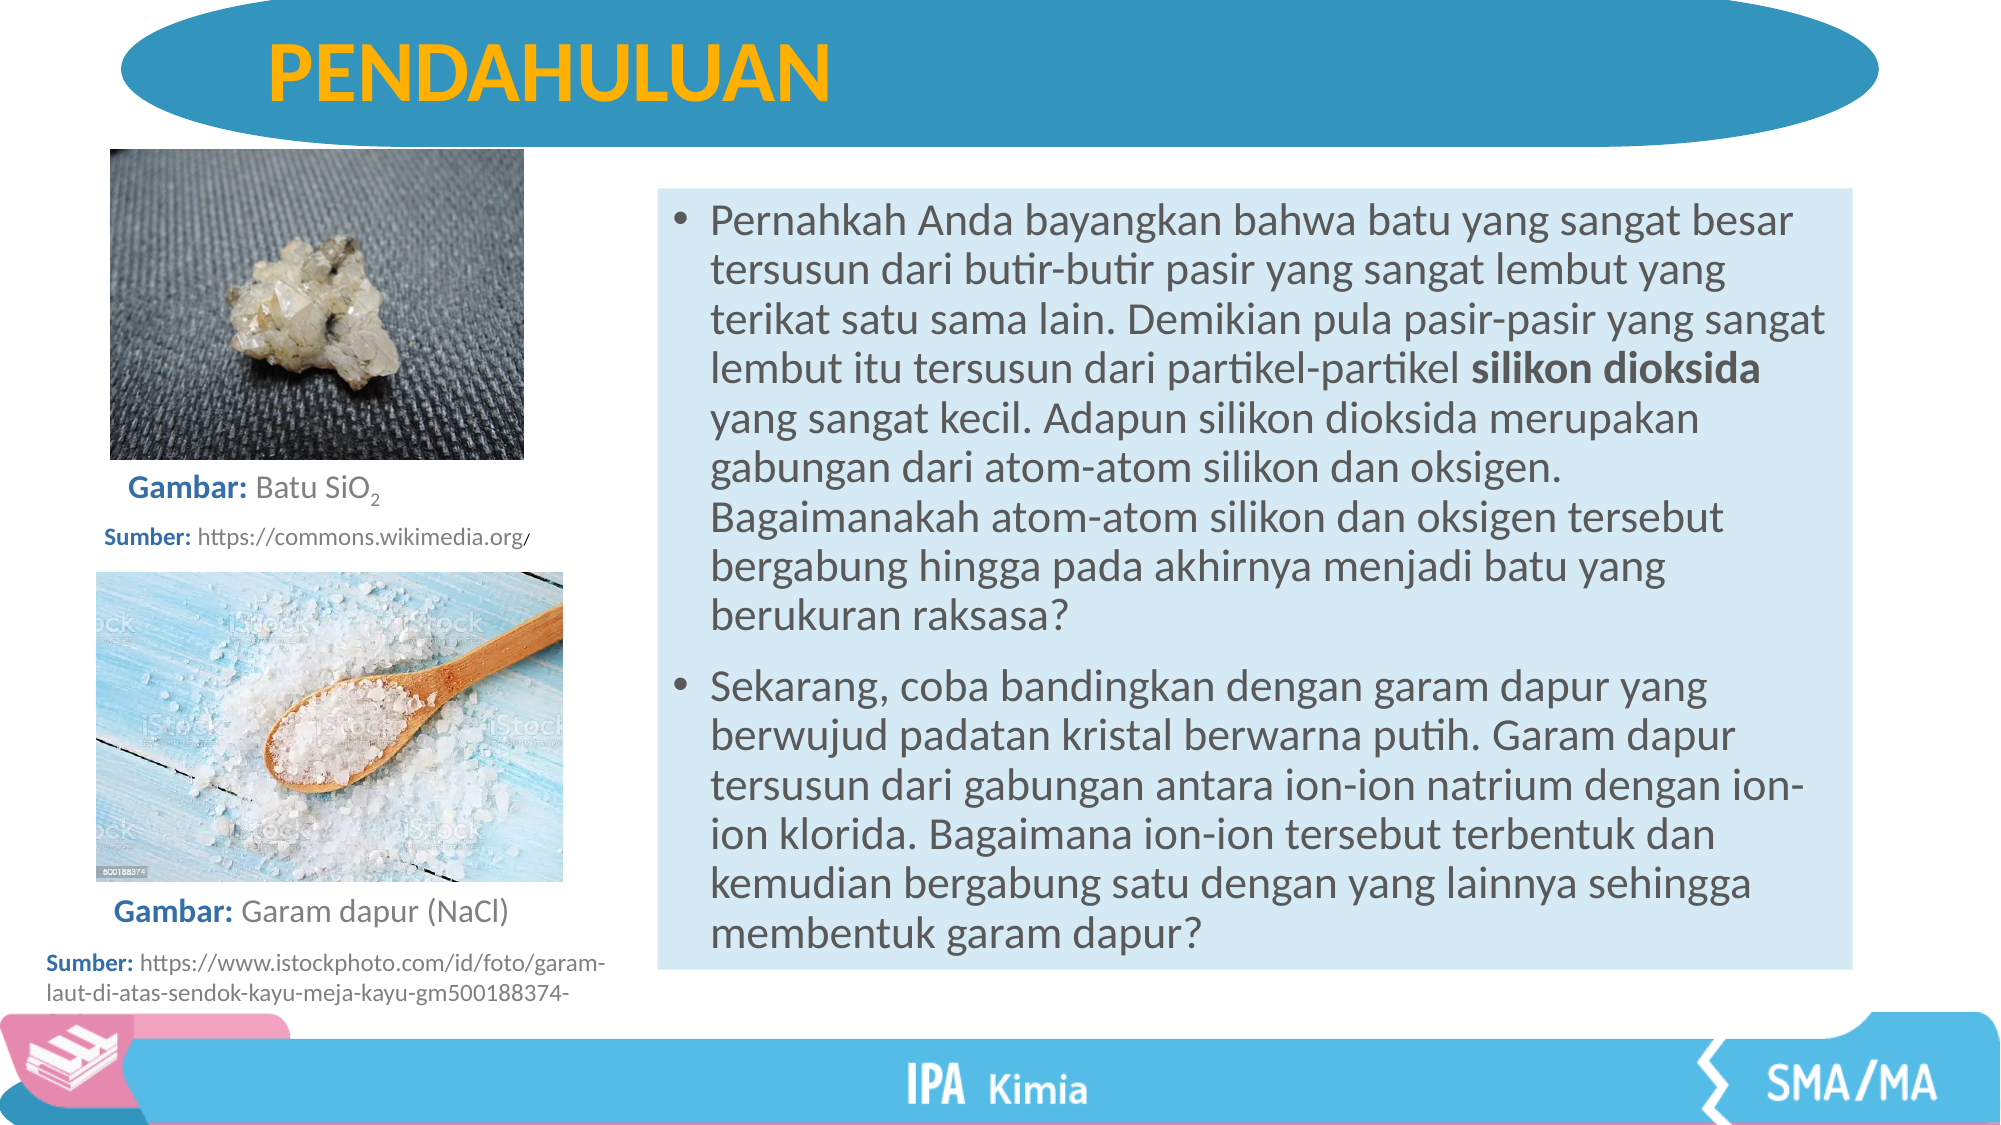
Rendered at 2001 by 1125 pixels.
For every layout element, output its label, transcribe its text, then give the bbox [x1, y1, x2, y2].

picture [0, 1012, 2000, 1125]
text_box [31, 572, 635, 1012]
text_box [87, 149, 547, 559]
list Pernahkah Anda bayangkan bahwa batu yang sangat besar tersusun dari butir-butir pasir yang sangat lembut yang terikat satu sama lain. Demikian pula pasir-pasir yang sangat lembut itu tersusun dari partikel-partikel silikon dioksida yang sangat kecil. Adapun silikon dioksida merupakan gabungan dari atom-atom silikon dan oksigen. Bagaimanakah atom-atom silikon dan oksigen tersebut bergabung hingga pada akhirnya menjadi batu yang berukuran raksasa? Sekarang, coba bandingkan dengan garam dapur yang berwujud padatan kristal berwarna putih. Garam dapur tersusun dari gabungan antara ion-ion natrium dengan ion-ion klorida. Bagaimana ion-ion tersebut terbentuk dan kemudian bergabung satu dengan yang lainnya sehingga membentuk garam dapur? [657, 188, 1853, 970]
title PENDAHULUAN [252, 0, 1978, 146]
